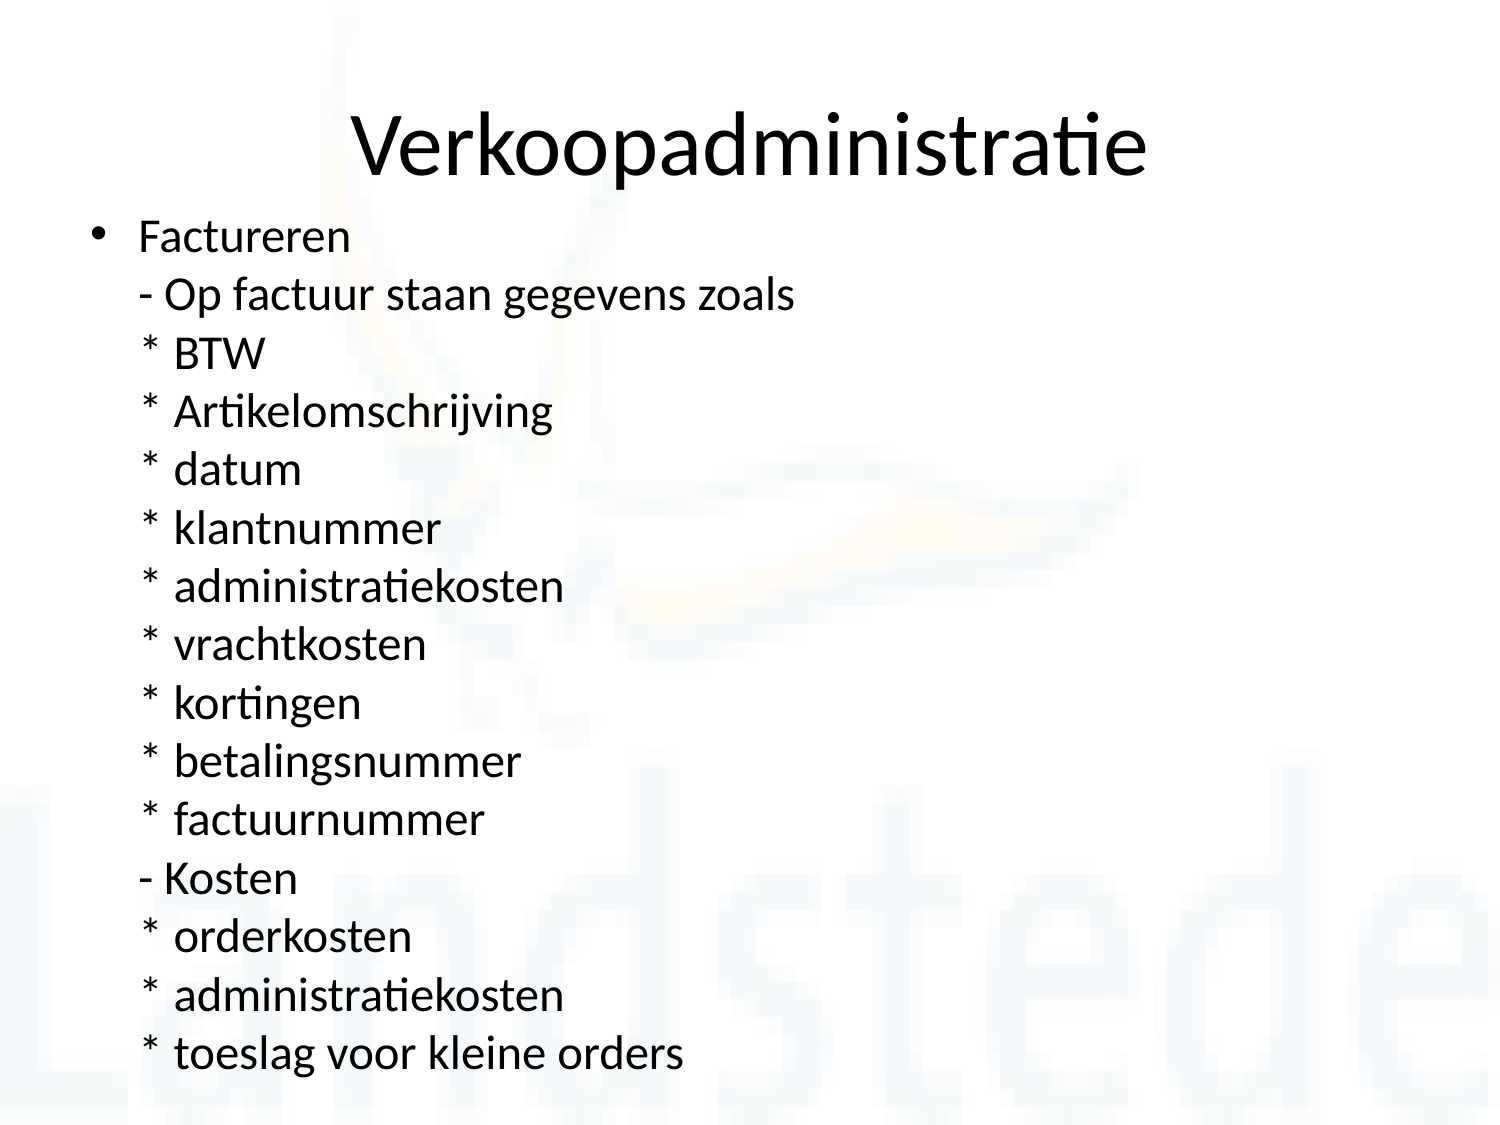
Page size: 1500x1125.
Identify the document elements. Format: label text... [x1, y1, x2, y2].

title Verkoopadministratie [75, 45, 1425, 196]
list Factureren - Op factuur staan gegevens zoals * BTW * Artikelomschrijving * datum * klantnummer * administratiekosten * vrachtkosten * kortingen * betalingsnummer * factuurnummer - Kosten * orderkosten * administratiekosten * toeslag voor kleine orders [75, 196, 1425, 1094]
